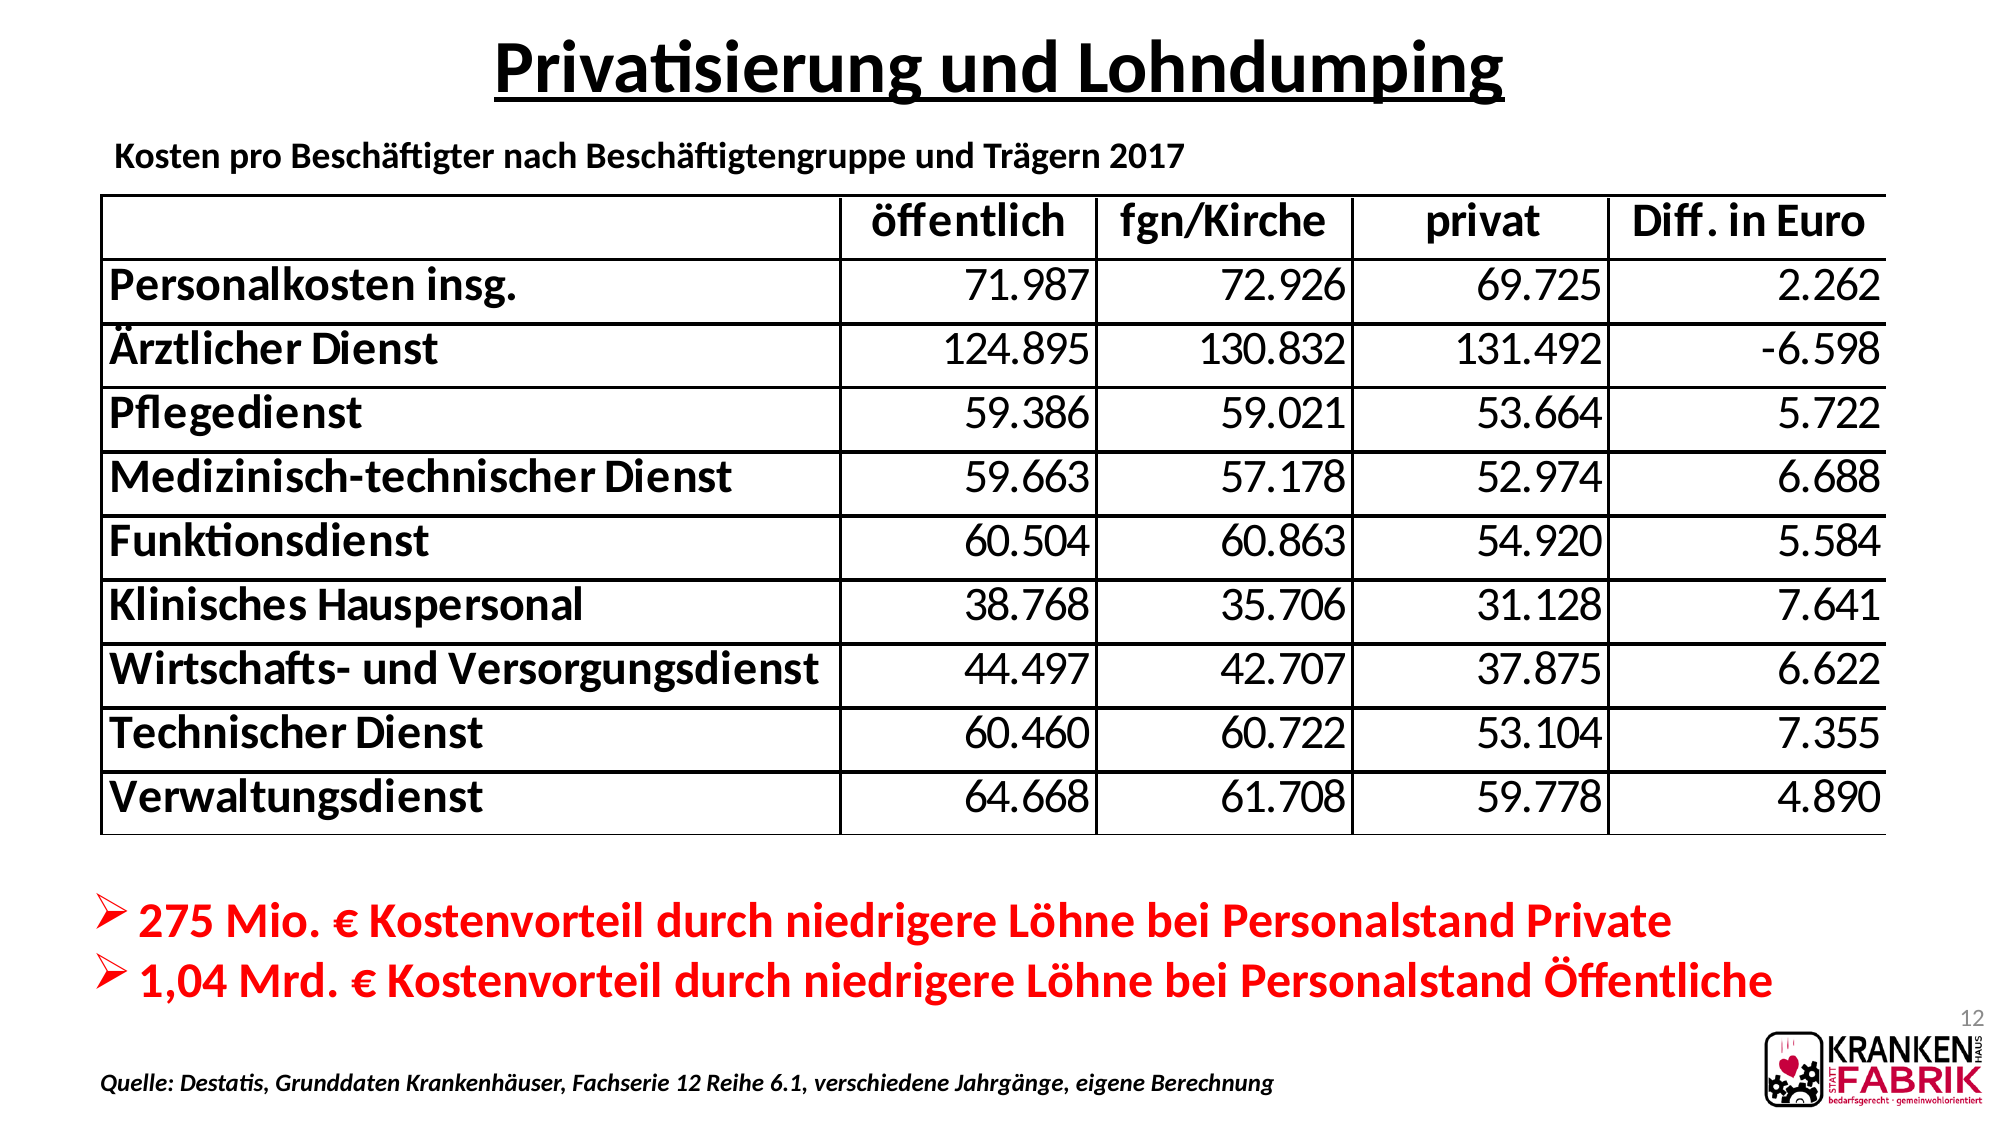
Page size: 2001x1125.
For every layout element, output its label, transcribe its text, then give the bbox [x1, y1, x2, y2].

text_box 275 Mio. € Kostenvorteil durch niedrigere Löhne bei Personalstand Private 1,04 Mrd. € Kostenvorteil durch niedrigere Löhne bei Personalstand Öffentliche [77, 880, 1790, 1015]
picture [1746, 1047, 2000, 1125]
text_box Kosten pro Beschäftigter nach Beschäftigtengruppe und Trägern 2017 [99, 123, 1863, 184]
title Privatisierung und Lohndumping [137, 0, 1863, 123]
slide_number 12 [1550, 986, 2000, 1047]
text_box Quelle: Destatis, Grunddaten Krankenhäuser, Fachserie 12 Reihe 6.1, verschiedene Jahrgänge, eigene Berechnung [85, 1059, 1515, 1104]
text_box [99, 194, 1890, 838]
